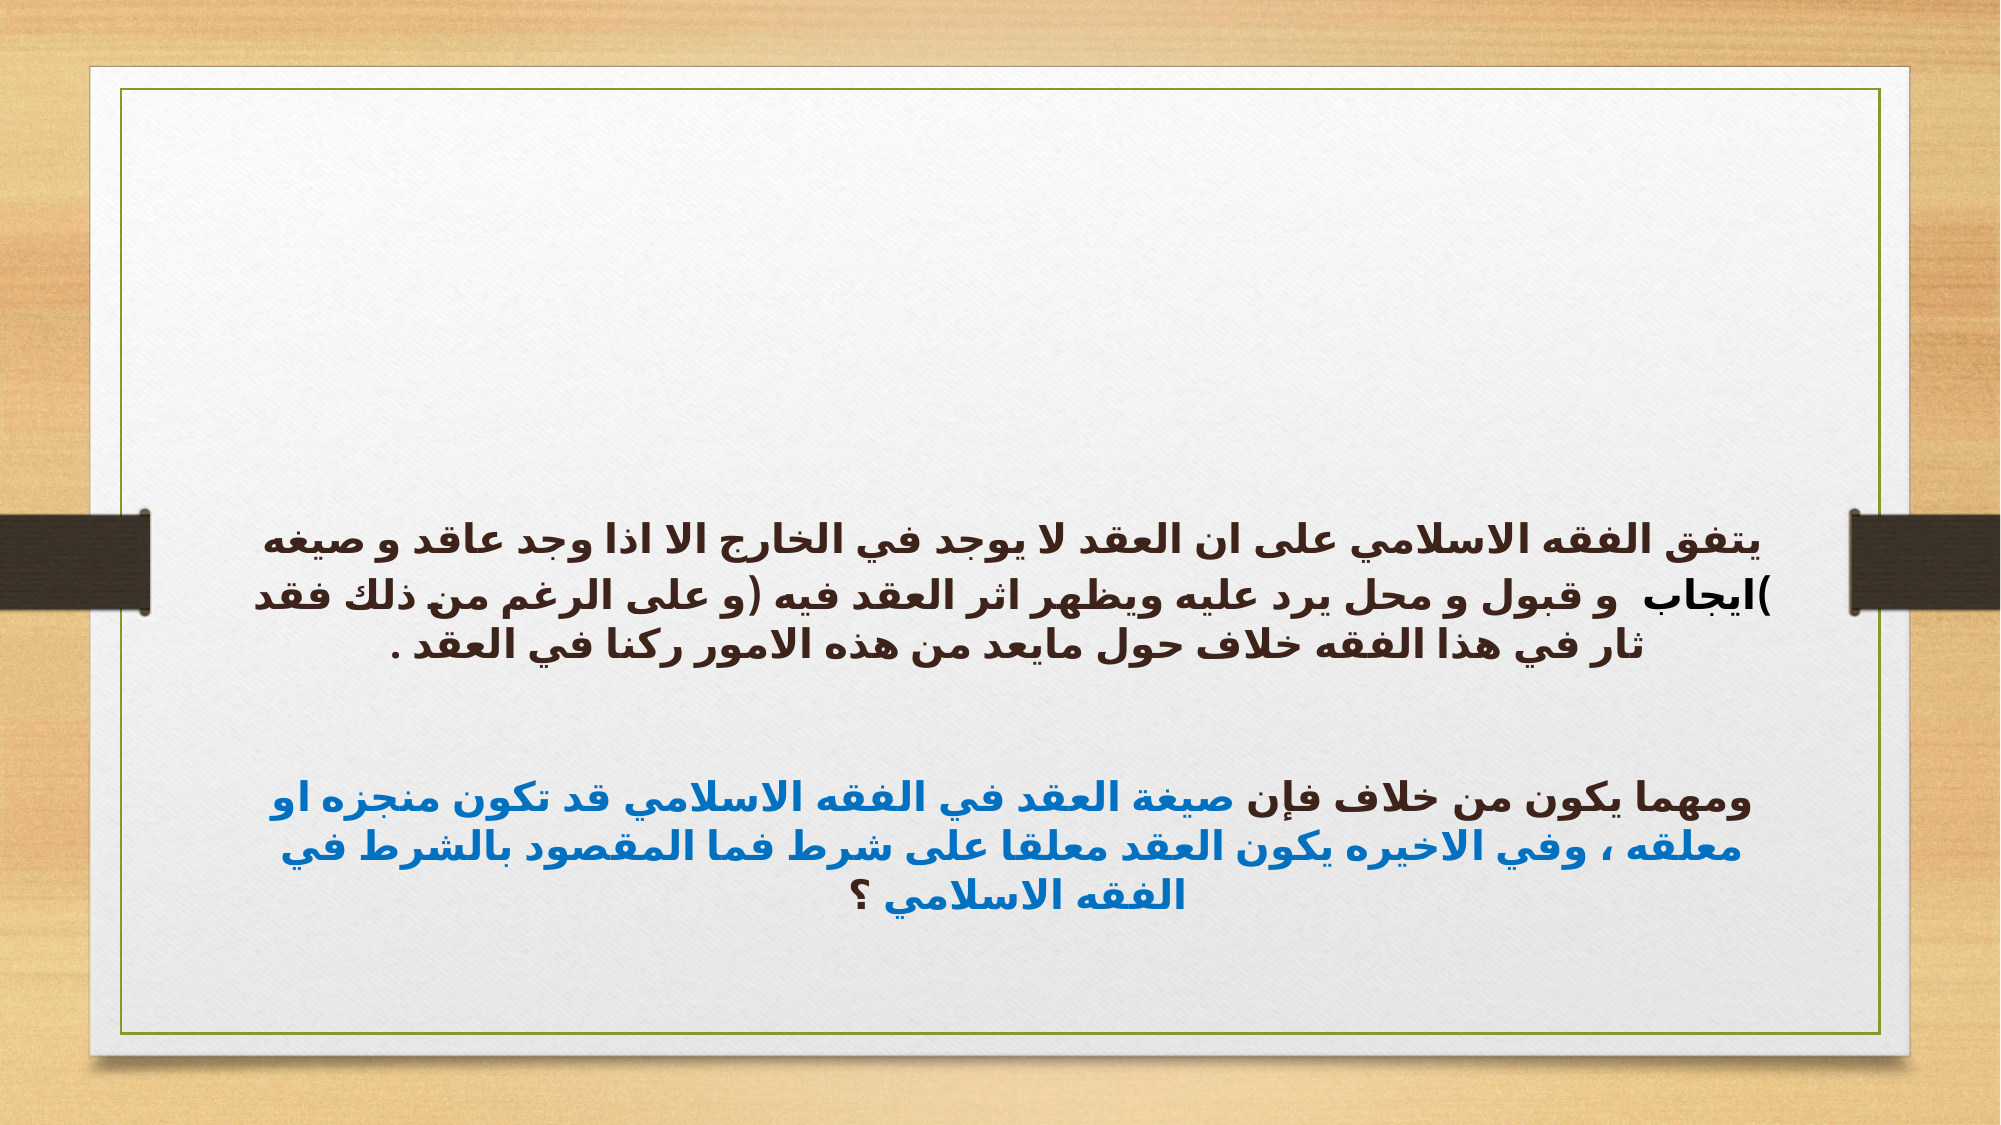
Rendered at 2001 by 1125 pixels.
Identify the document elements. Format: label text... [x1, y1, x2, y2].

title يتفق الفقه الاسلامي على ان العقد لا يوجد في الخارج الا اذا وجد عاقد و صيغه )ايجاب و قبول و محل يرد عليه ويظهر اثر العقد فيه (و على الرغم من ذلك فقد ثار في هذا الفقه خلاف حول مايعد من هذه الامور ركنا في العقد . ومهما يكون من خلاف فإن صيغة العقد في الفقه الاسلامي قد تكون منجزه او معلقه ، وفي الاخيره يكون العقد معلقا على شرط فما المقصود بالشرط في الفقه الاسلامي ؟ [228, 115, 1798, 926]
picture [0, 0, 2001, 1125]
